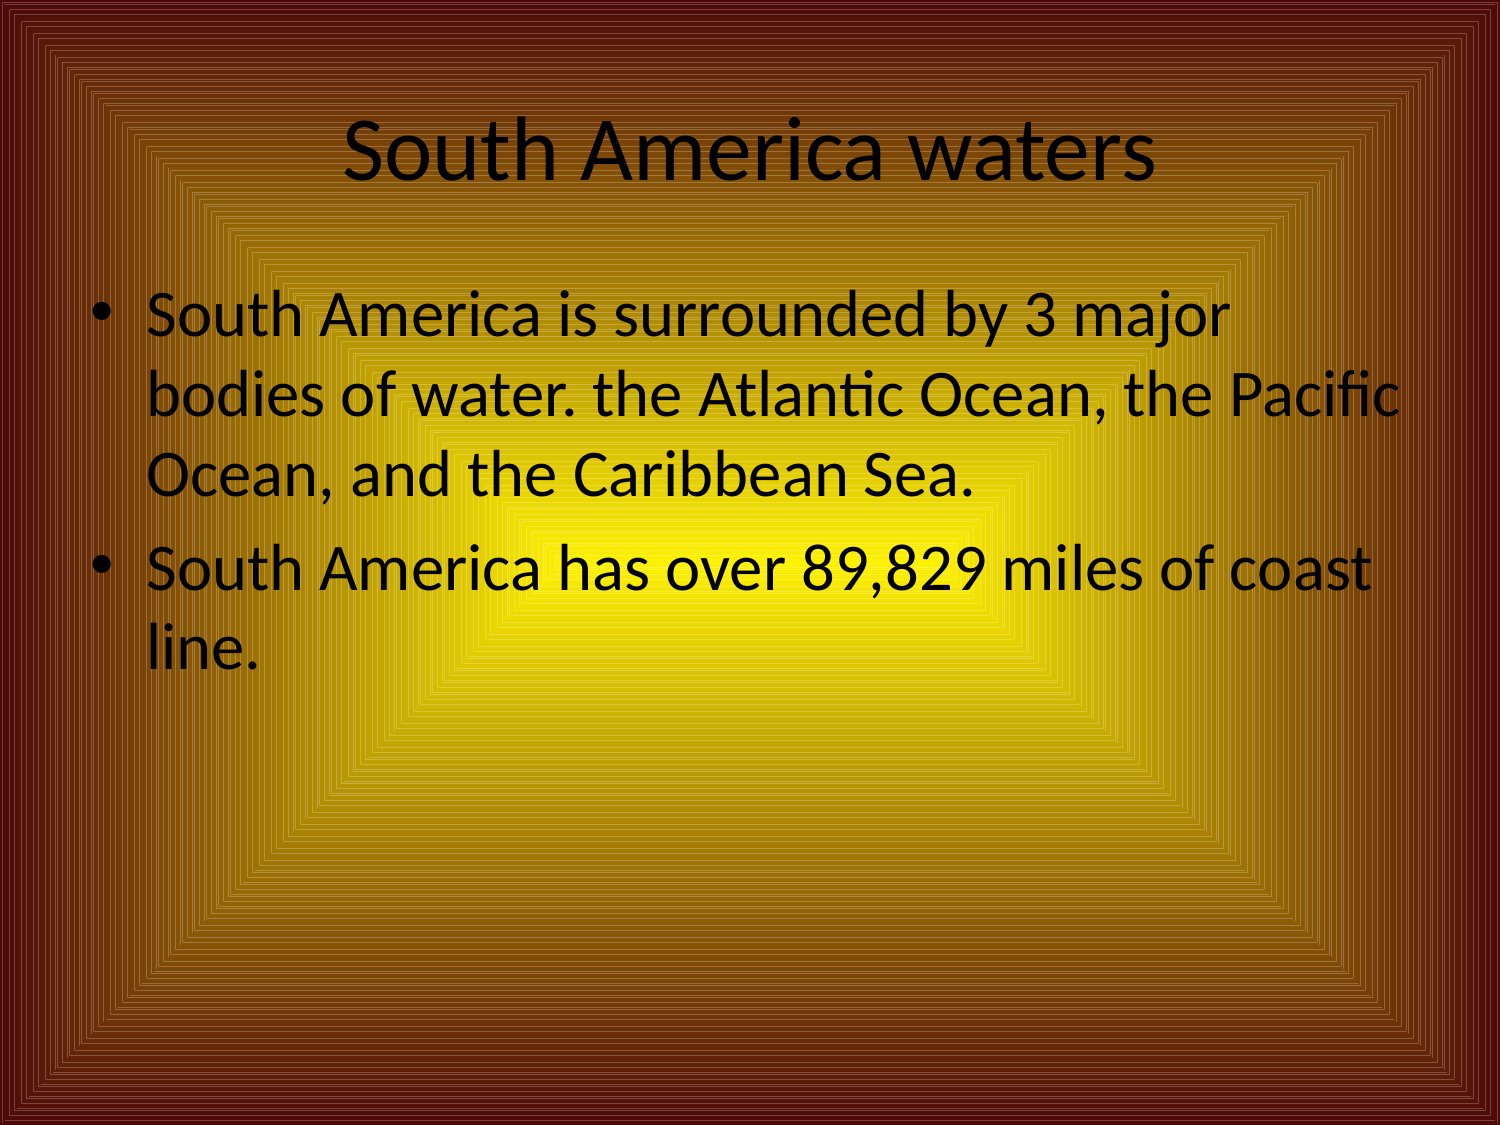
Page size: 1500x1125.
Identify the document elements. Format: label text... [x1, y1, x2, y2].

title South America waters [75, 50, 1425, 238]
list South America is surrounded by 3 major bodies of water. the Atlantic Ocean, the Pacific Ocean, and the Caribbean Sea. South America has over 89,829 miles of coast line. [75, 262, 1425, 1005]
